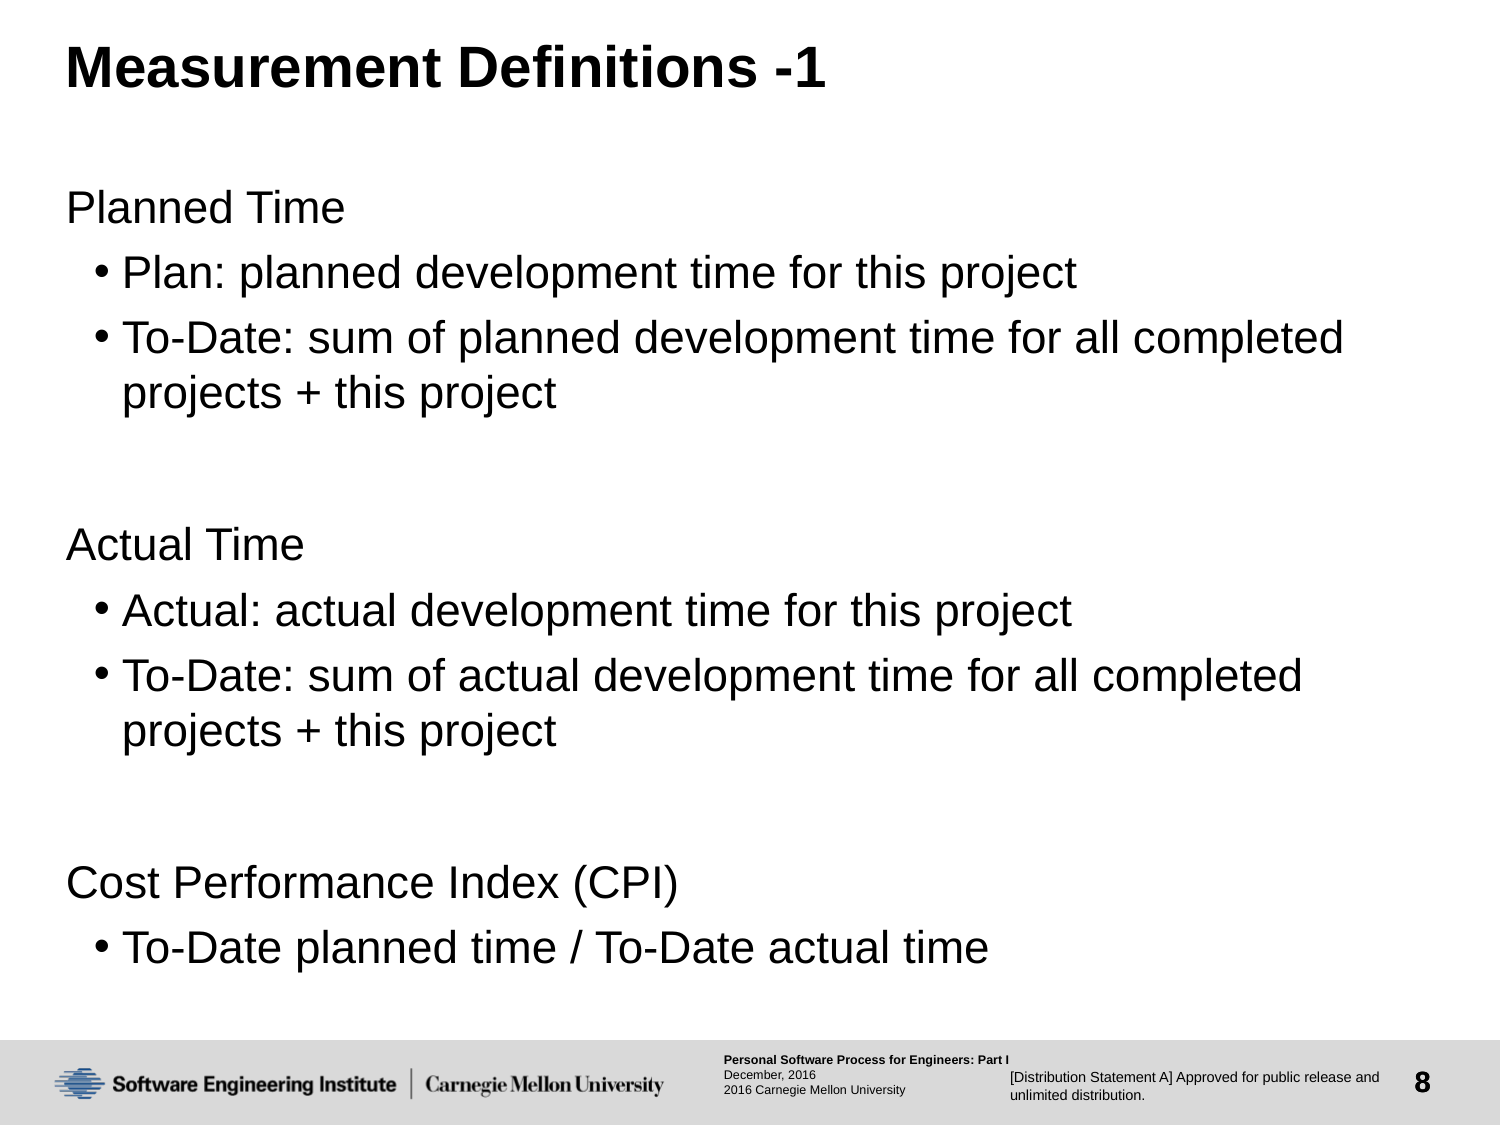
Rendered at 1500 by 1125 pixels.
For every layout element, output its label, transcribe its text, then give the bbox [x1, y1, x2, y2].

list Planned Time Plan: planned development time for this project To-Date: sum of planned development time for all completed projects + this project Actual Time Actual: actual development time for this project To-Date: sum of actual development time for all completed projects + this project Cost Performance Index (CPI) To-Date planned time / To-Date actual time [65, 177, 1431, 1000]
picture [46, 1061, 673, 1104]
title Measurement Definitions -1 [65, 37, 1313, 148]
